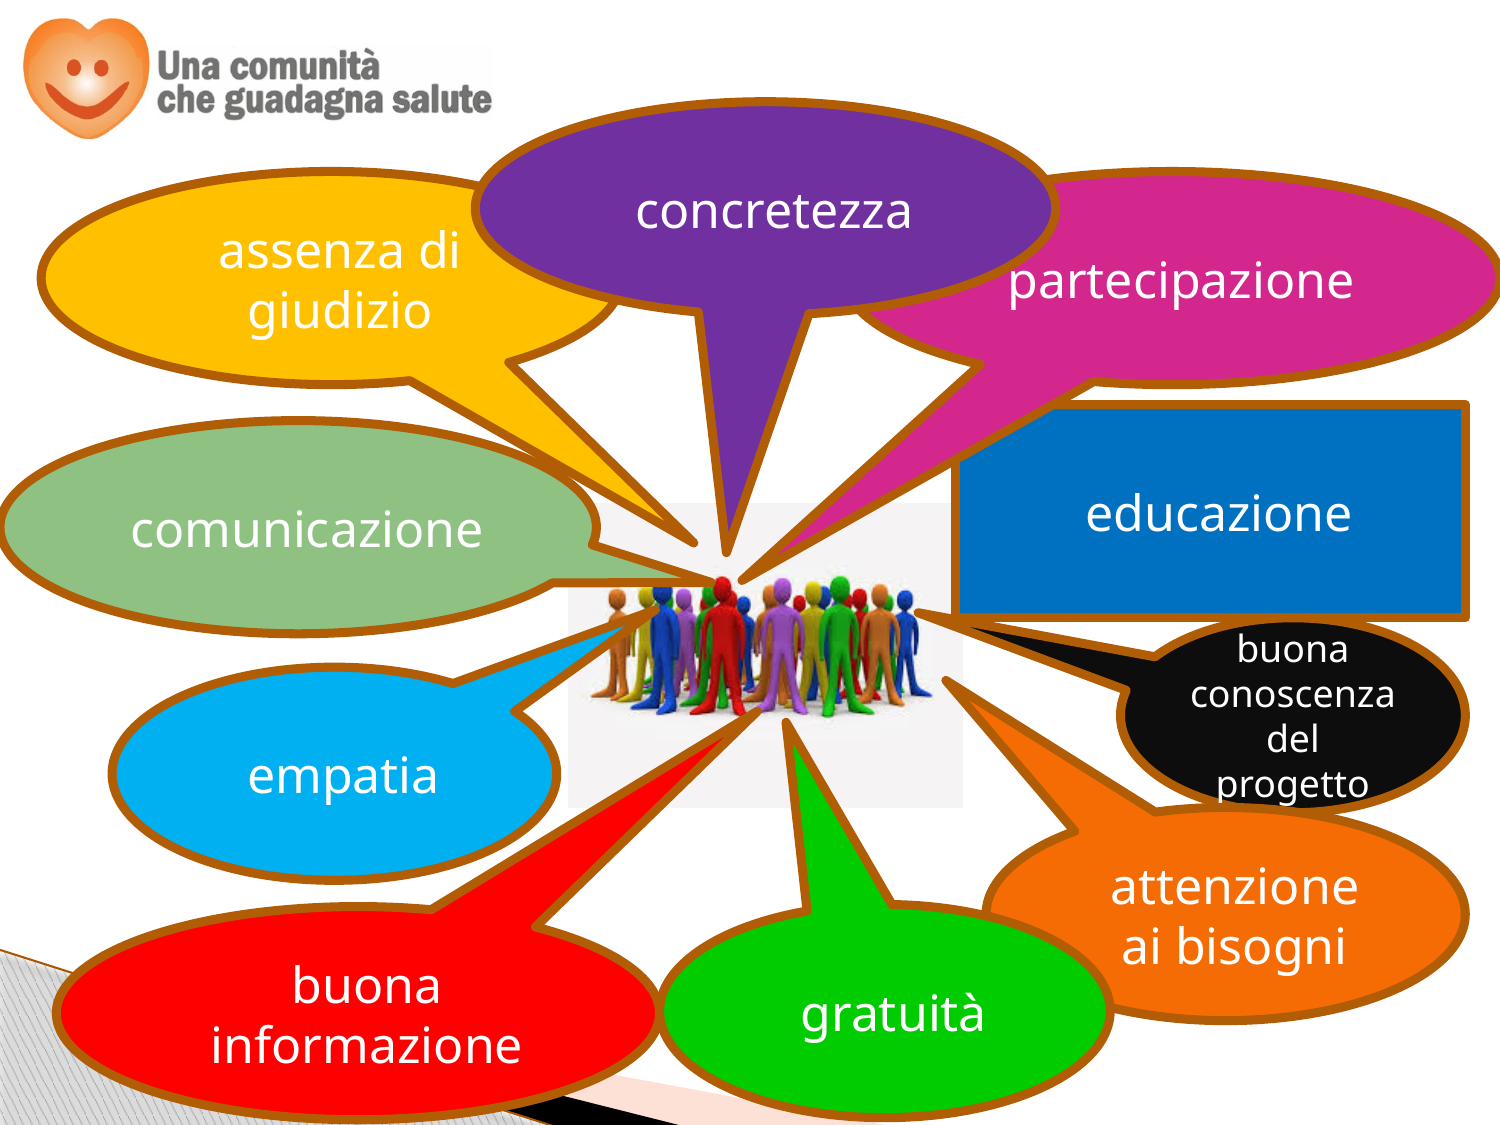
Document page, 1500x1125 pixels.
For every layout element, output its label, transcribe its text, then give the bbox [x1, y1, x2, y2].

text_box assenza di giudizio [36, 220, 660, 503]
list educazione [951, 400, 1470, 622]
text_box gratuità [659, 818, 1115, 1123]
text_box buona conoscenza del progetto [968, 622, 1470, 814]
text_box partecipazione [820, 166, 1500, 503]
text_box buona informazione [51, 818, 665, 1125]
text_box attenzione ai bisogni [968, 688, 1470, 1026]
picture [5, 4, 503, 209]
text_box empatia [107, 639, 562, 885]
text_box comunicazione [0, 416, 594, 639]
text_box concretezza [472, 97, 1061, 503]
picture [568, 503, 963, 808]
